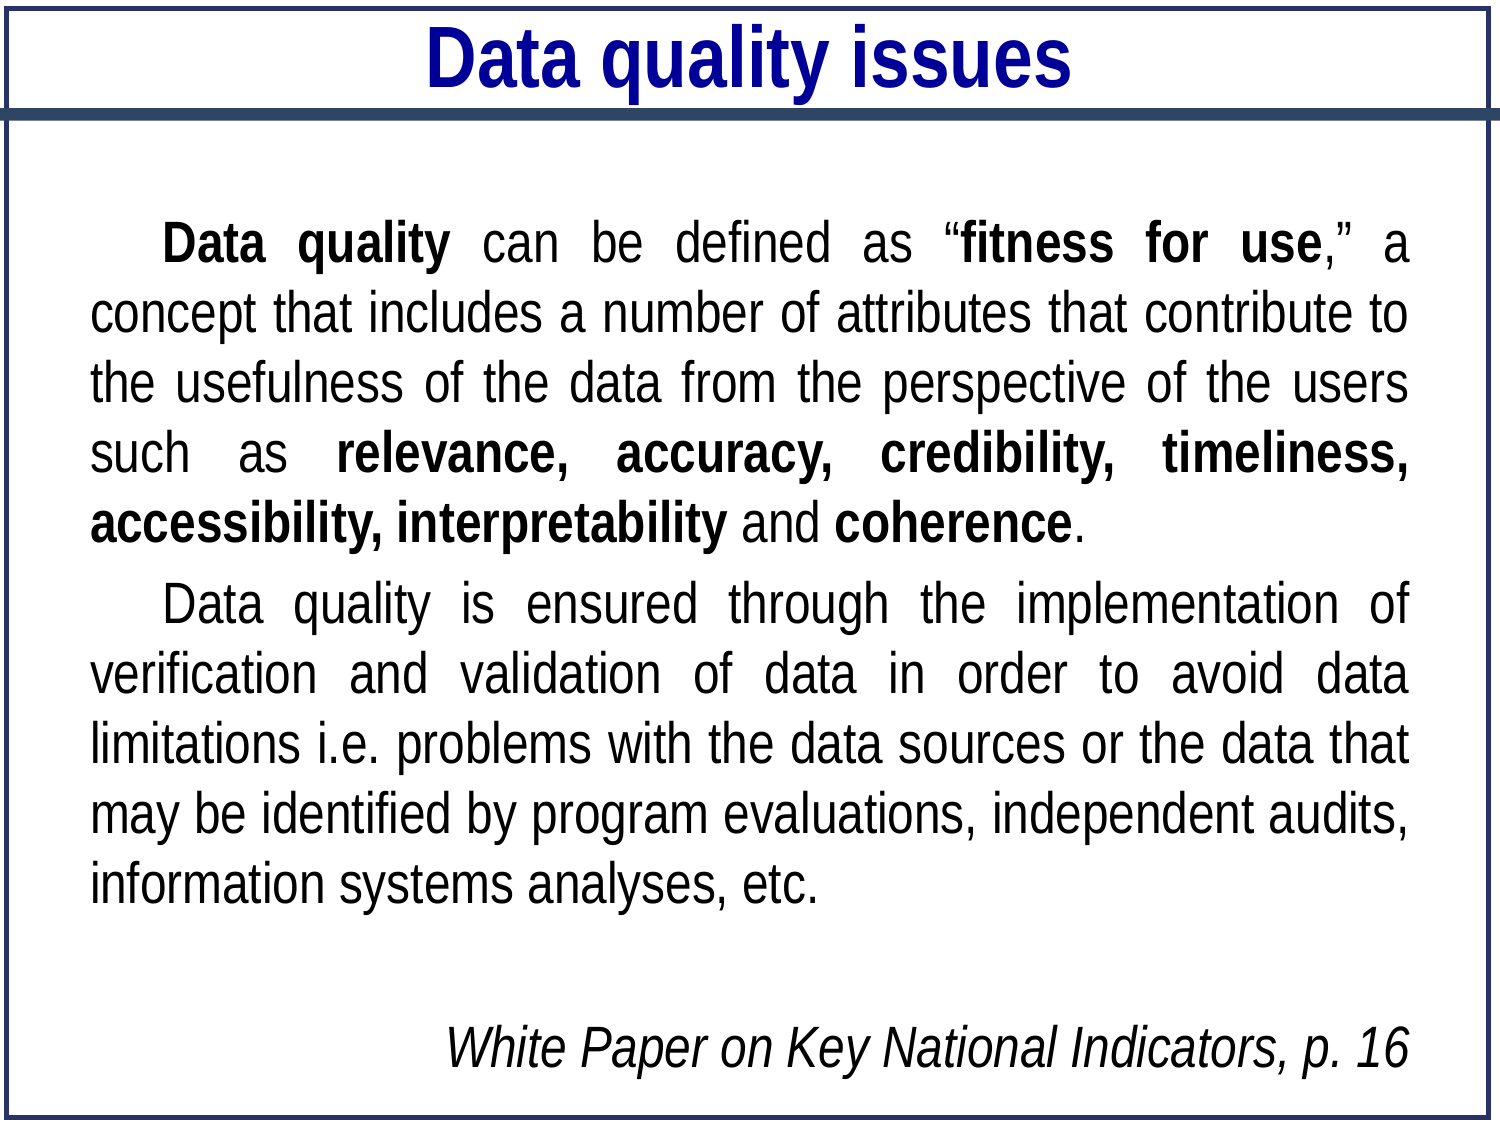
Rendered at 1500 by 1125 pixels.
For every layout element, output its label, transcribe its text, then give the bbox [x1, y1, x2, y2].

title Data quality issues [75, 0, 1425, 8]
text_box [6, 115, 1489, 1118]
text_box [6, 8, 1489, 114]
